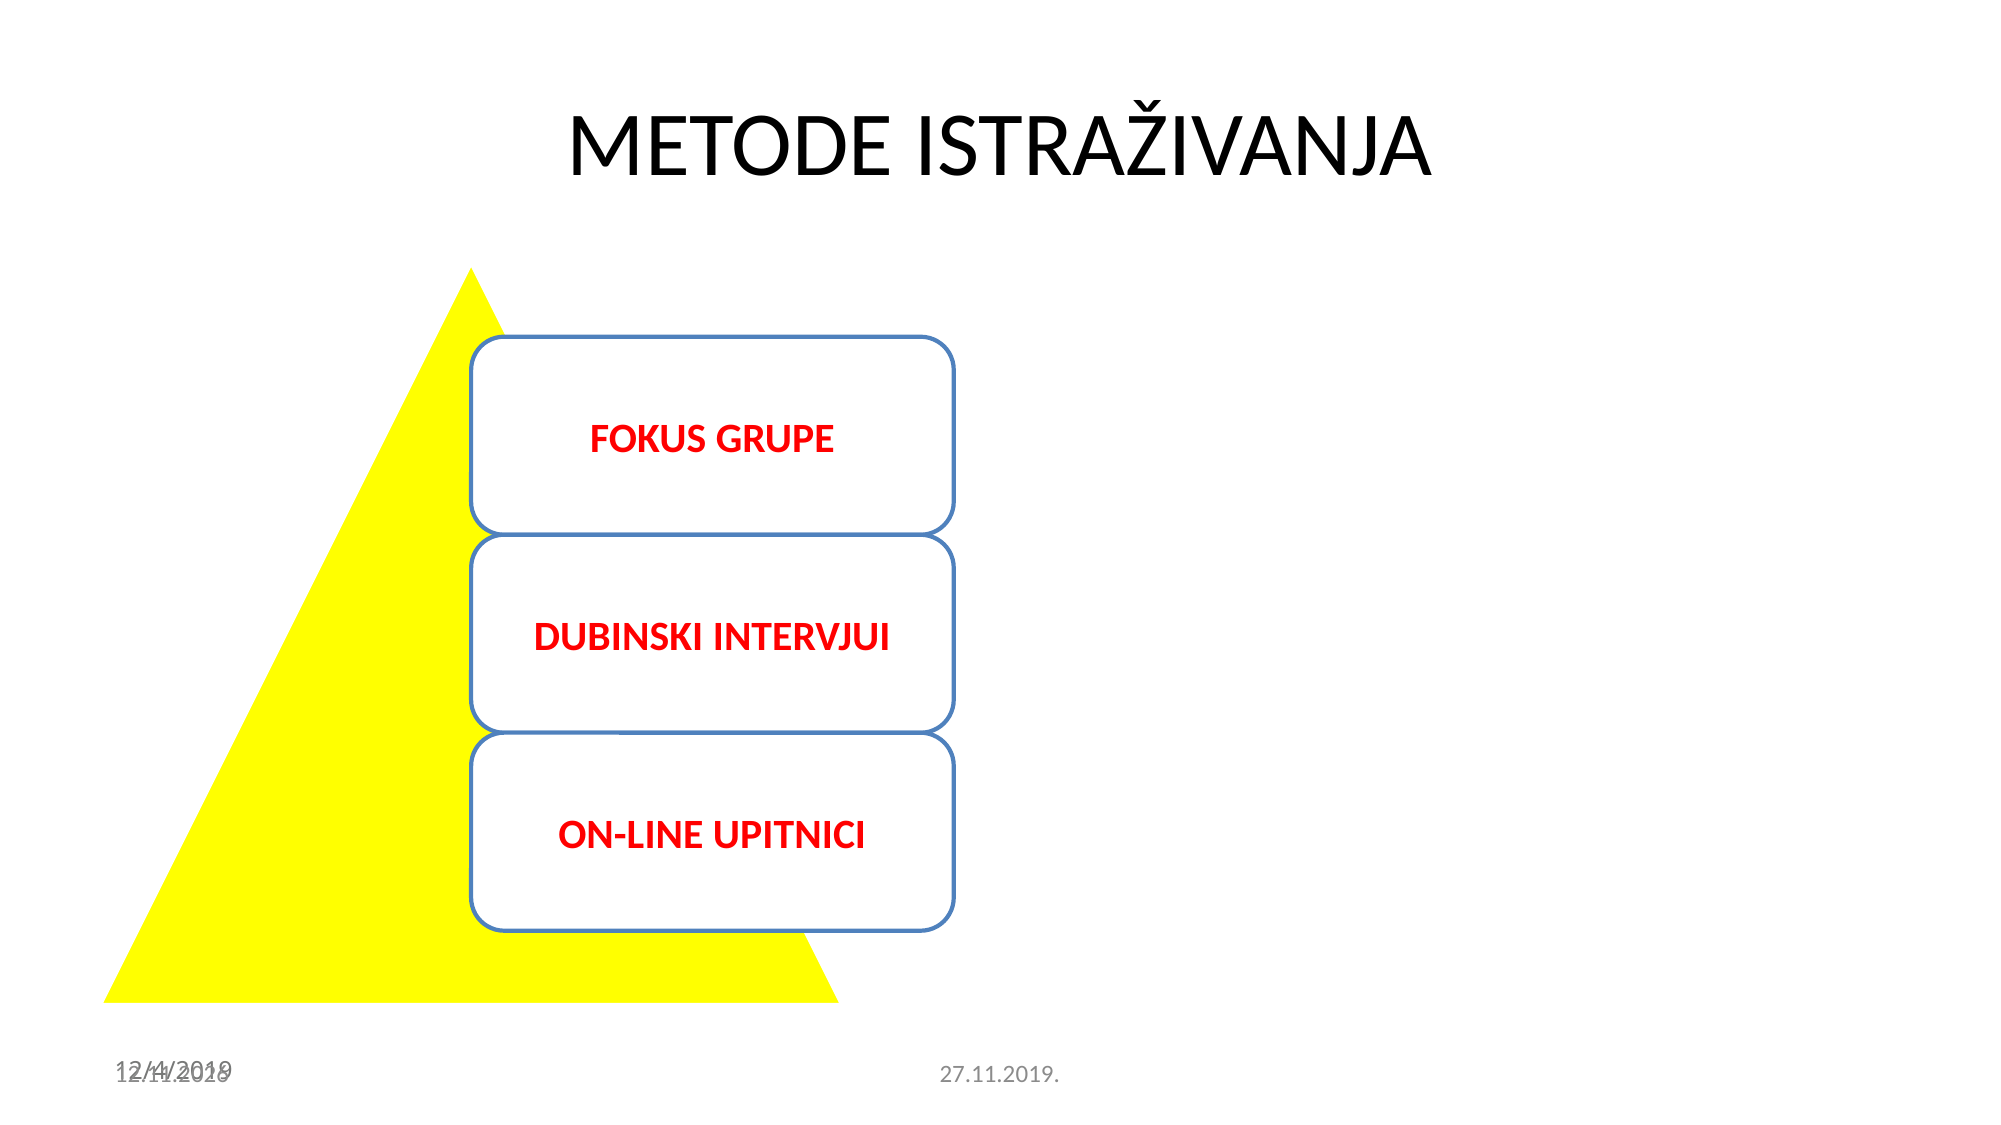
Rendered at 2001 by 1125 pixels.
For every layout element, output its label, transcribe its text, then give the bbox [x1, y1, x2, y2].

title METODE ISTRAŽIVANJA [99, 45, 1900, 233]
footer 27.11.2019. [683, 1042, 1317, 1103]
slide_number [99, 1042, 567, 1103]
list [99, 262, 1901, 1006]
